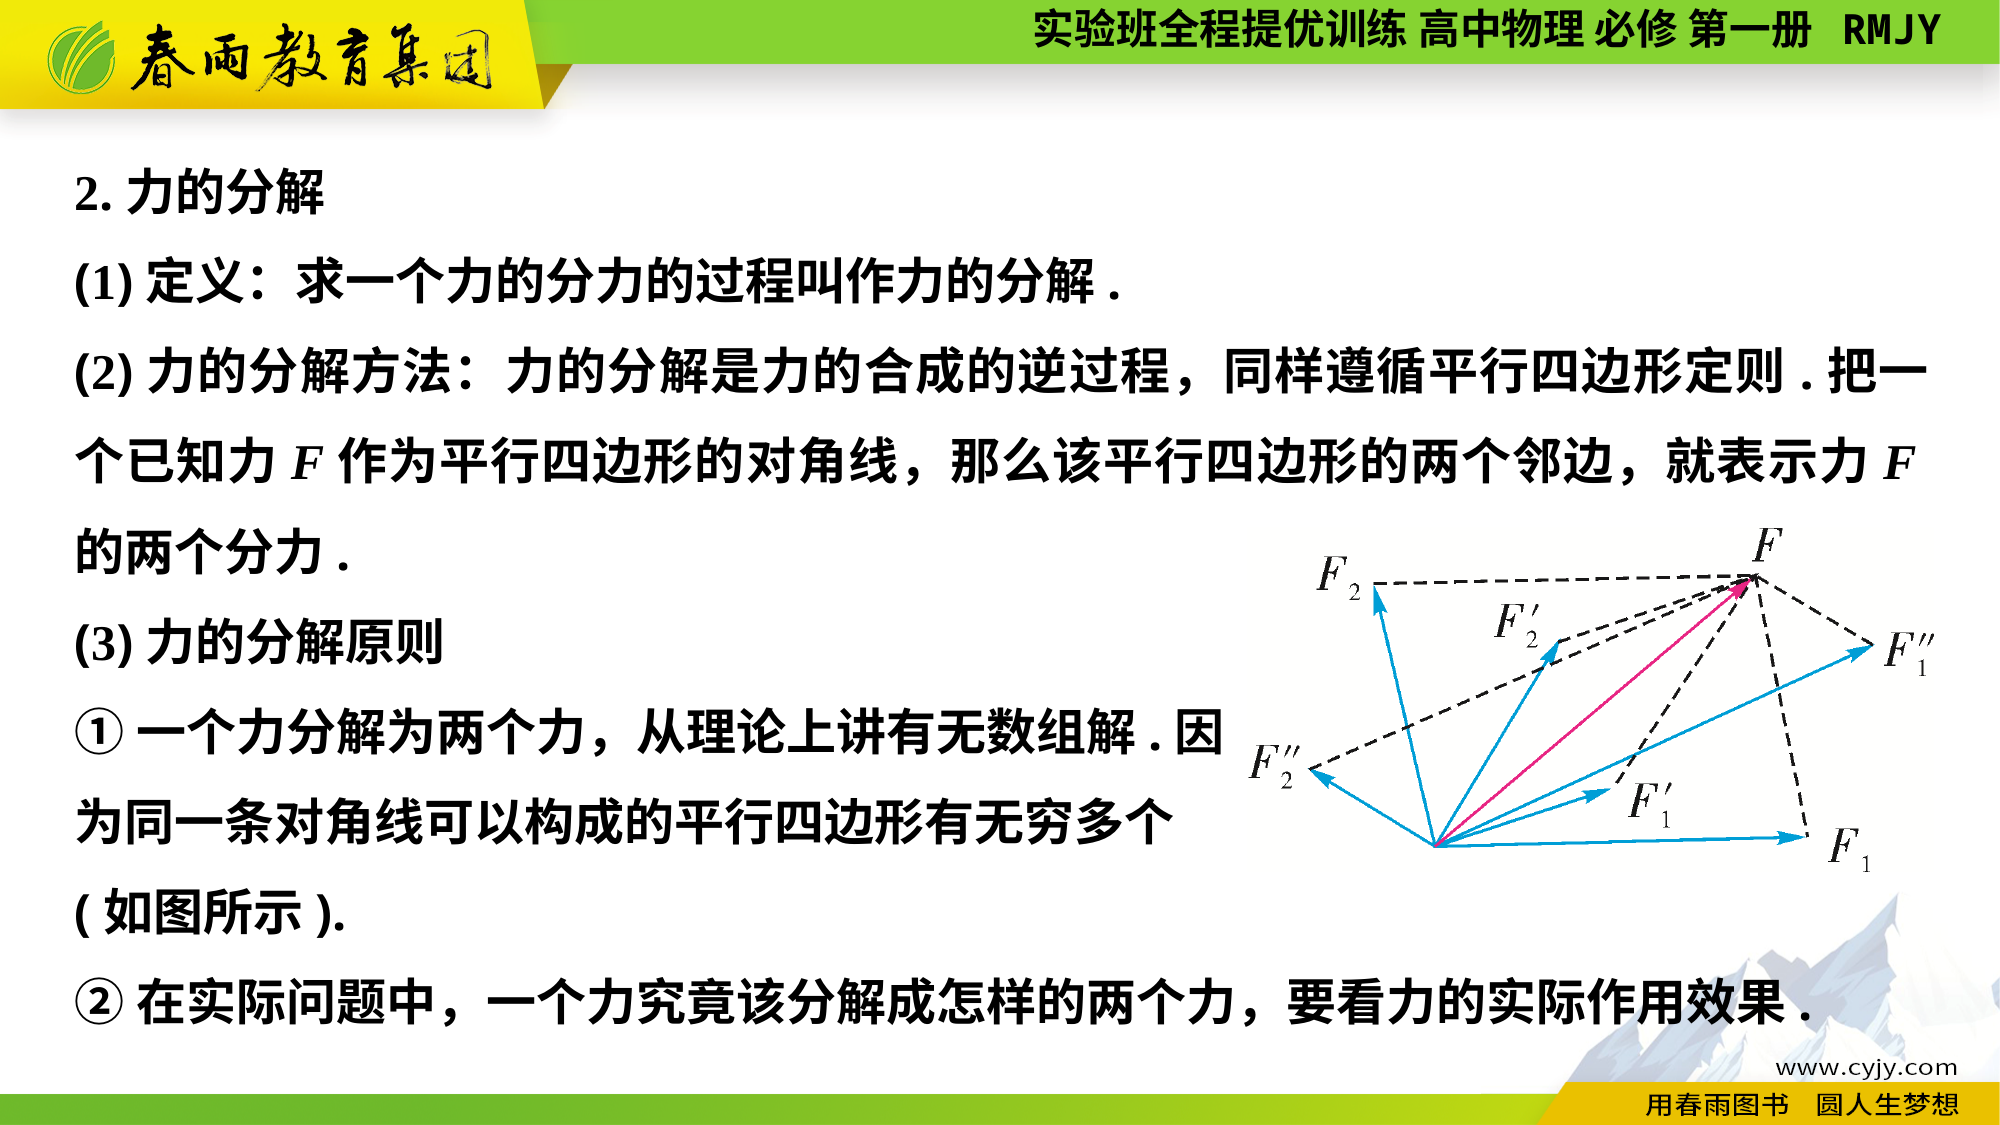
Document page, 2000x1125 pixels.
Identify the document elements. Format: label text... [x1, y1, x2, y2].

list 2.力的分解 (1)定义：求一个力的分力的过程叫作力的分解. (2)力的分解方法：力的分解是力的合成的逆过程，同样遵循平行四边形定则.把一个已知力F作为平行四边形的对角线，那么该平行四边形的两个邻边，就表示力F的两个分力. (3)力的分解原则 ①一个力分解为两个力，从理论上讲有无数组解.因 为同一条对角线可以构成的平行四边形有无穷多个 (如图所示). ②在实际问题中，一个力究竟该分解成怎样的两个力，要看力的实际作用效果. [59, 122, 1944, 1047]
picture [0, 0, 2000, 1125]
